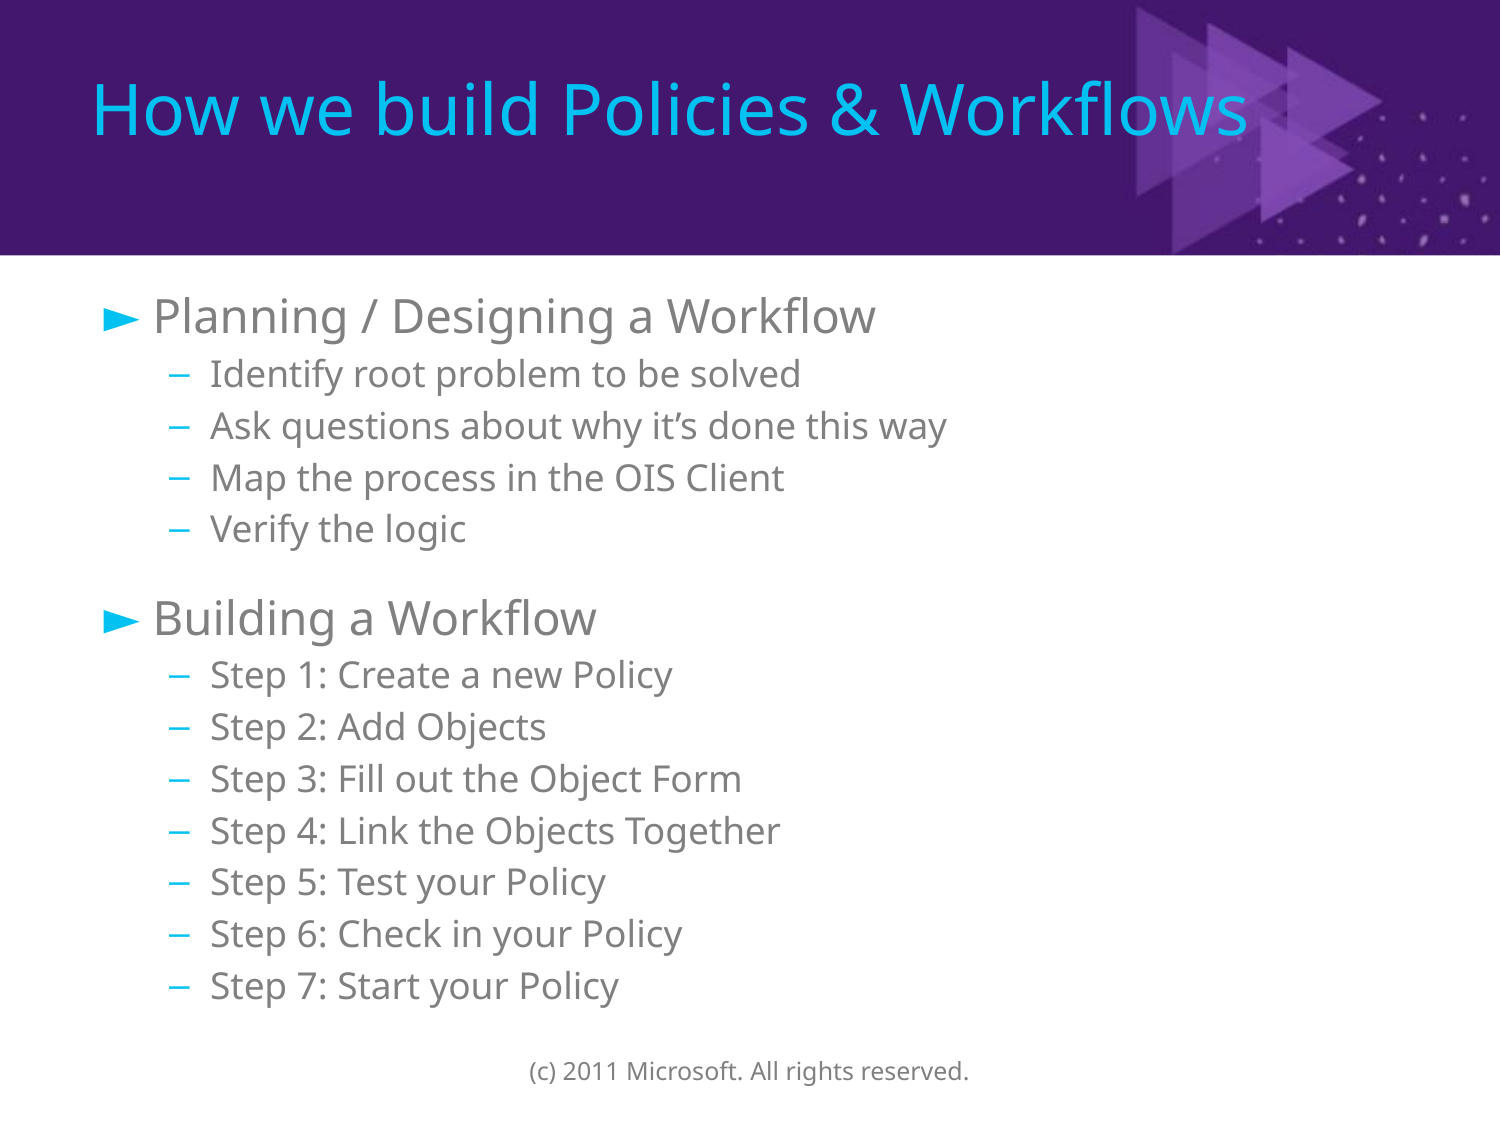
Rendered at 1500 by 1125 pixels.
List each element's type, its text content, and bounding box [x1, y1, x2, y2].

title How we build Policies & Workflows [75, 56, 1425, 244]
list Planning / Designing a Workflow Identify root problem to be solved Ask questions about why it’s done this way Map the process in the OIS Client Verify the logic Building a Workflow Step 1: Create a new Policy Step 2: Add Objects Step 3: Fill out the Object Form Step 4: Link the Objects Together Step 5: Test your Policy Step 6: Check in your Policy Step 7: Start your Policy [88, 278, 1439, 1024]
footer (c) 2011 Microsoft. All rights reserved. [512, 1042, 988, 1103]
picture [0, 0, 1500, 255]
